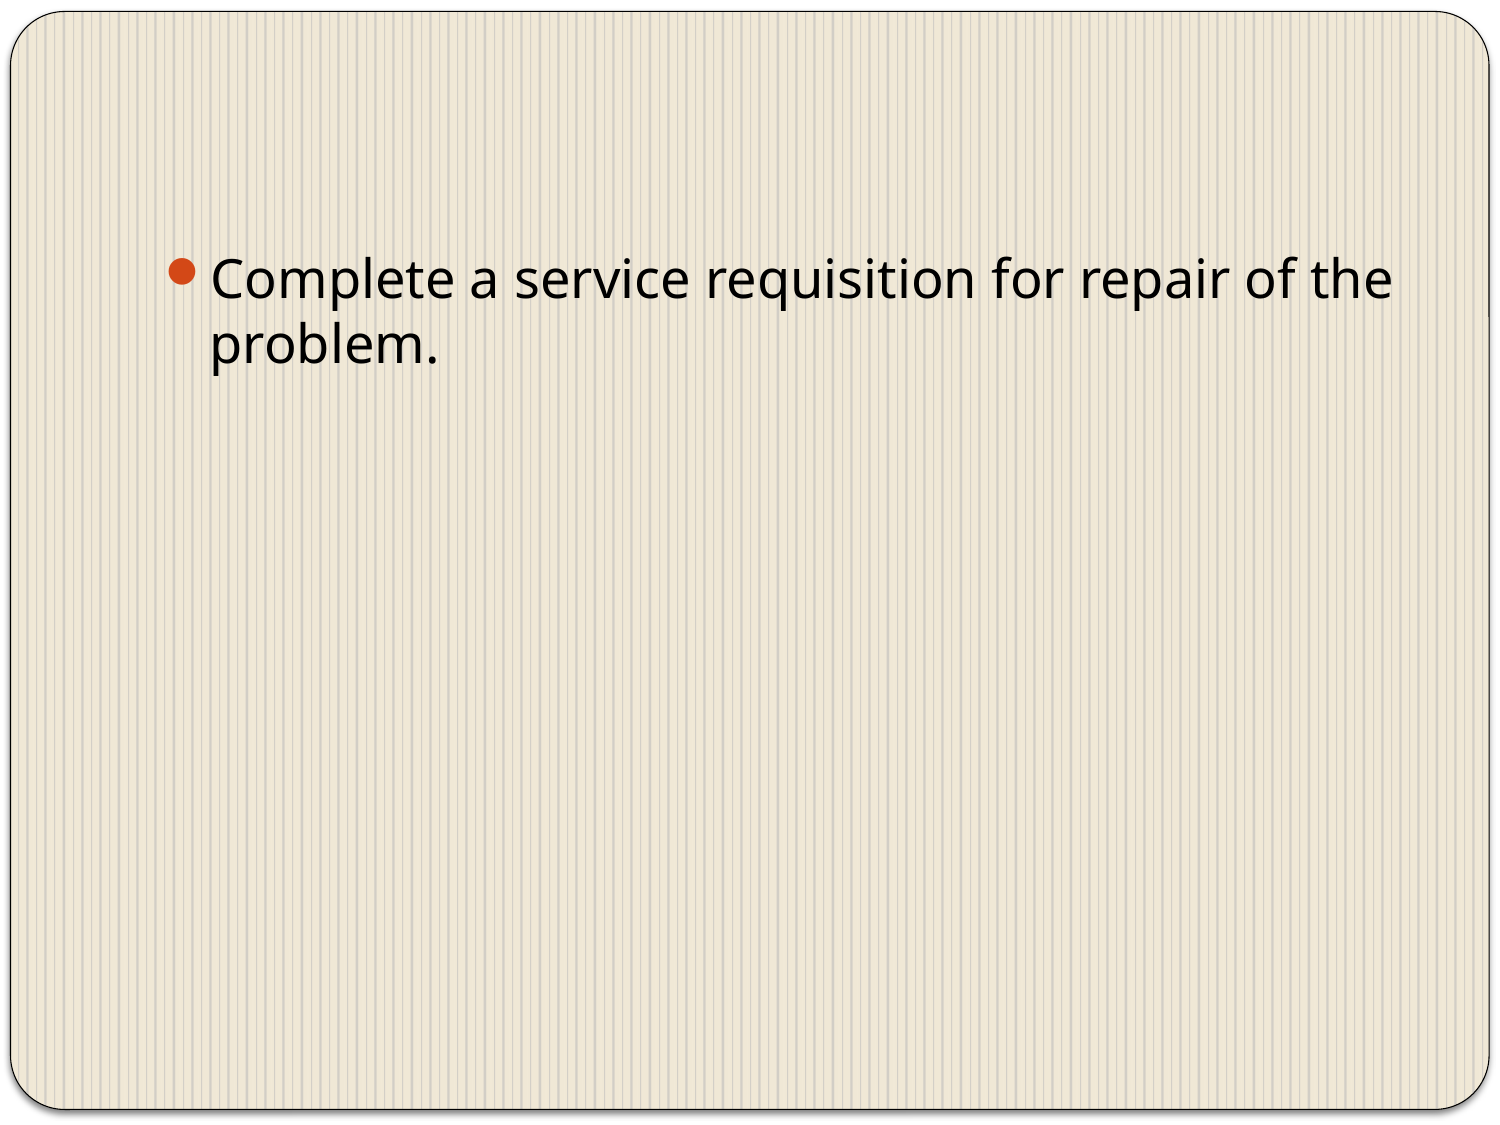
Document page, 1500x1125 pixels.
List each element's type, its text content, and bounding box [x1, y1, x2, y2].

list Complete a service requisition for repair of the problem. [150, 237, 1425, 988]
